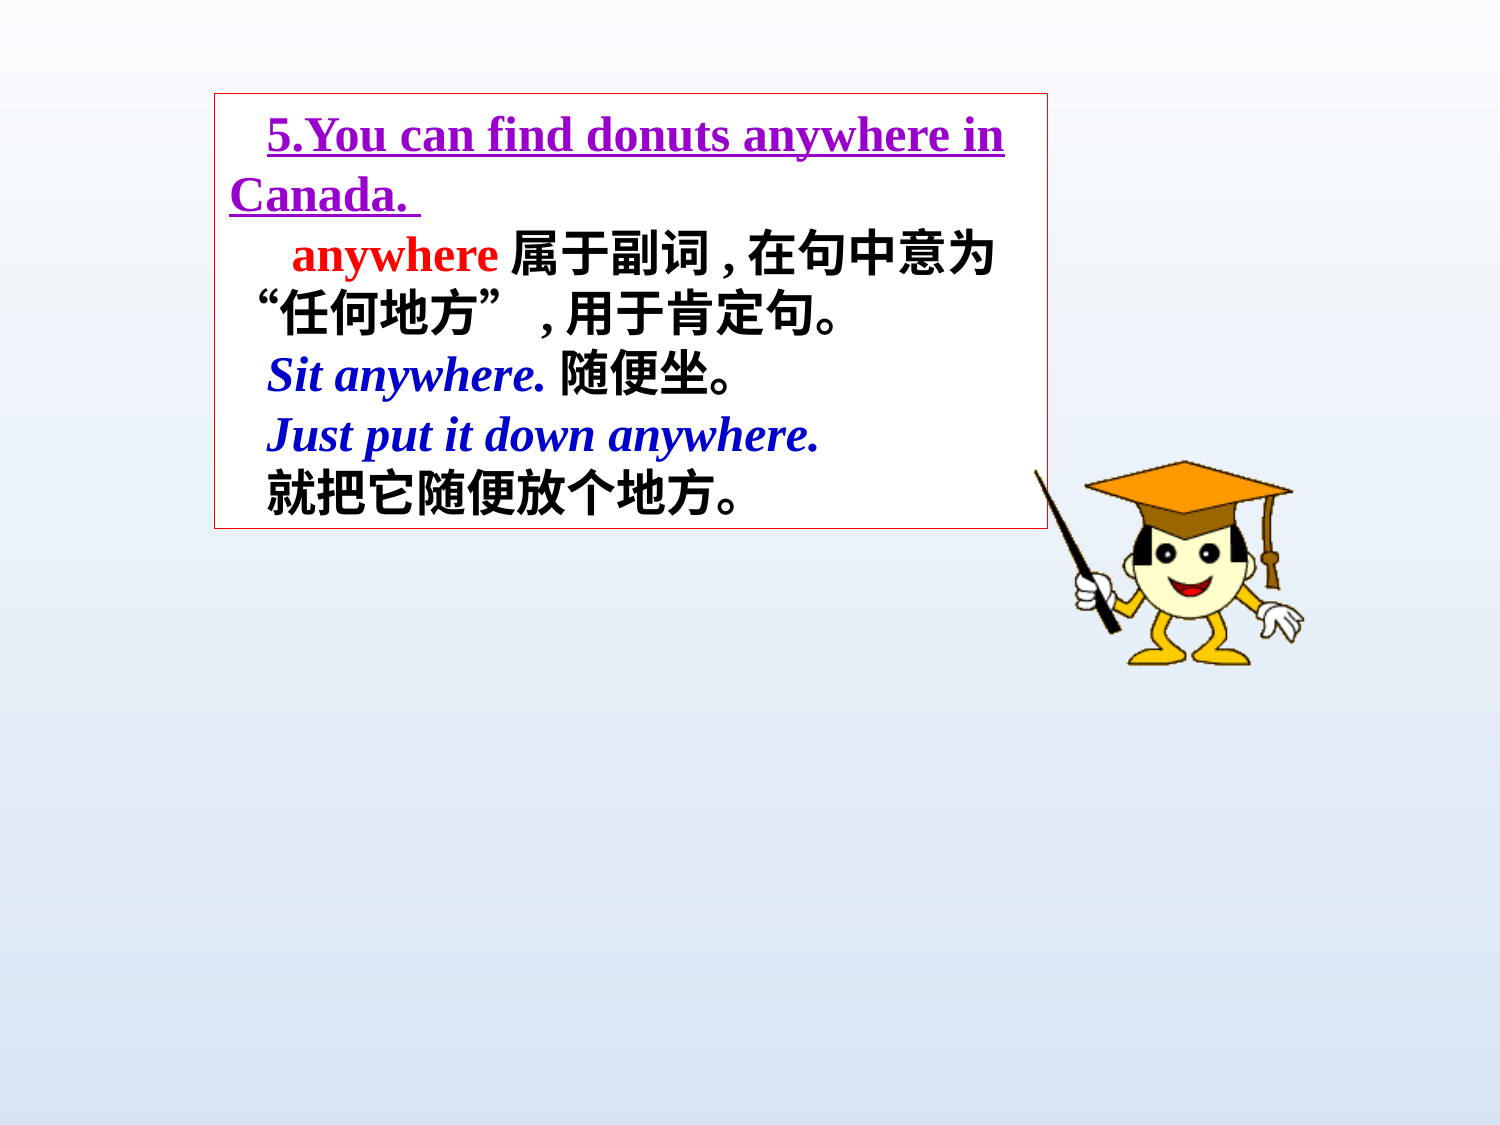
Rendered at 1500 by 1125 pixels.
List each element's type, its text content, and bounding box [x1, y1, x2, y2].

picture [1014, 445, 1328, 680]
text_box 5.You can find donuts anywhere in Canada. anywhere属于副词,在句中意为“任何地方”,用于肯定句。 Sit anywhere.随便坐。 Just put it down anywhere. 就把它随便放个地方。 [214, 93, 1048, 529]
